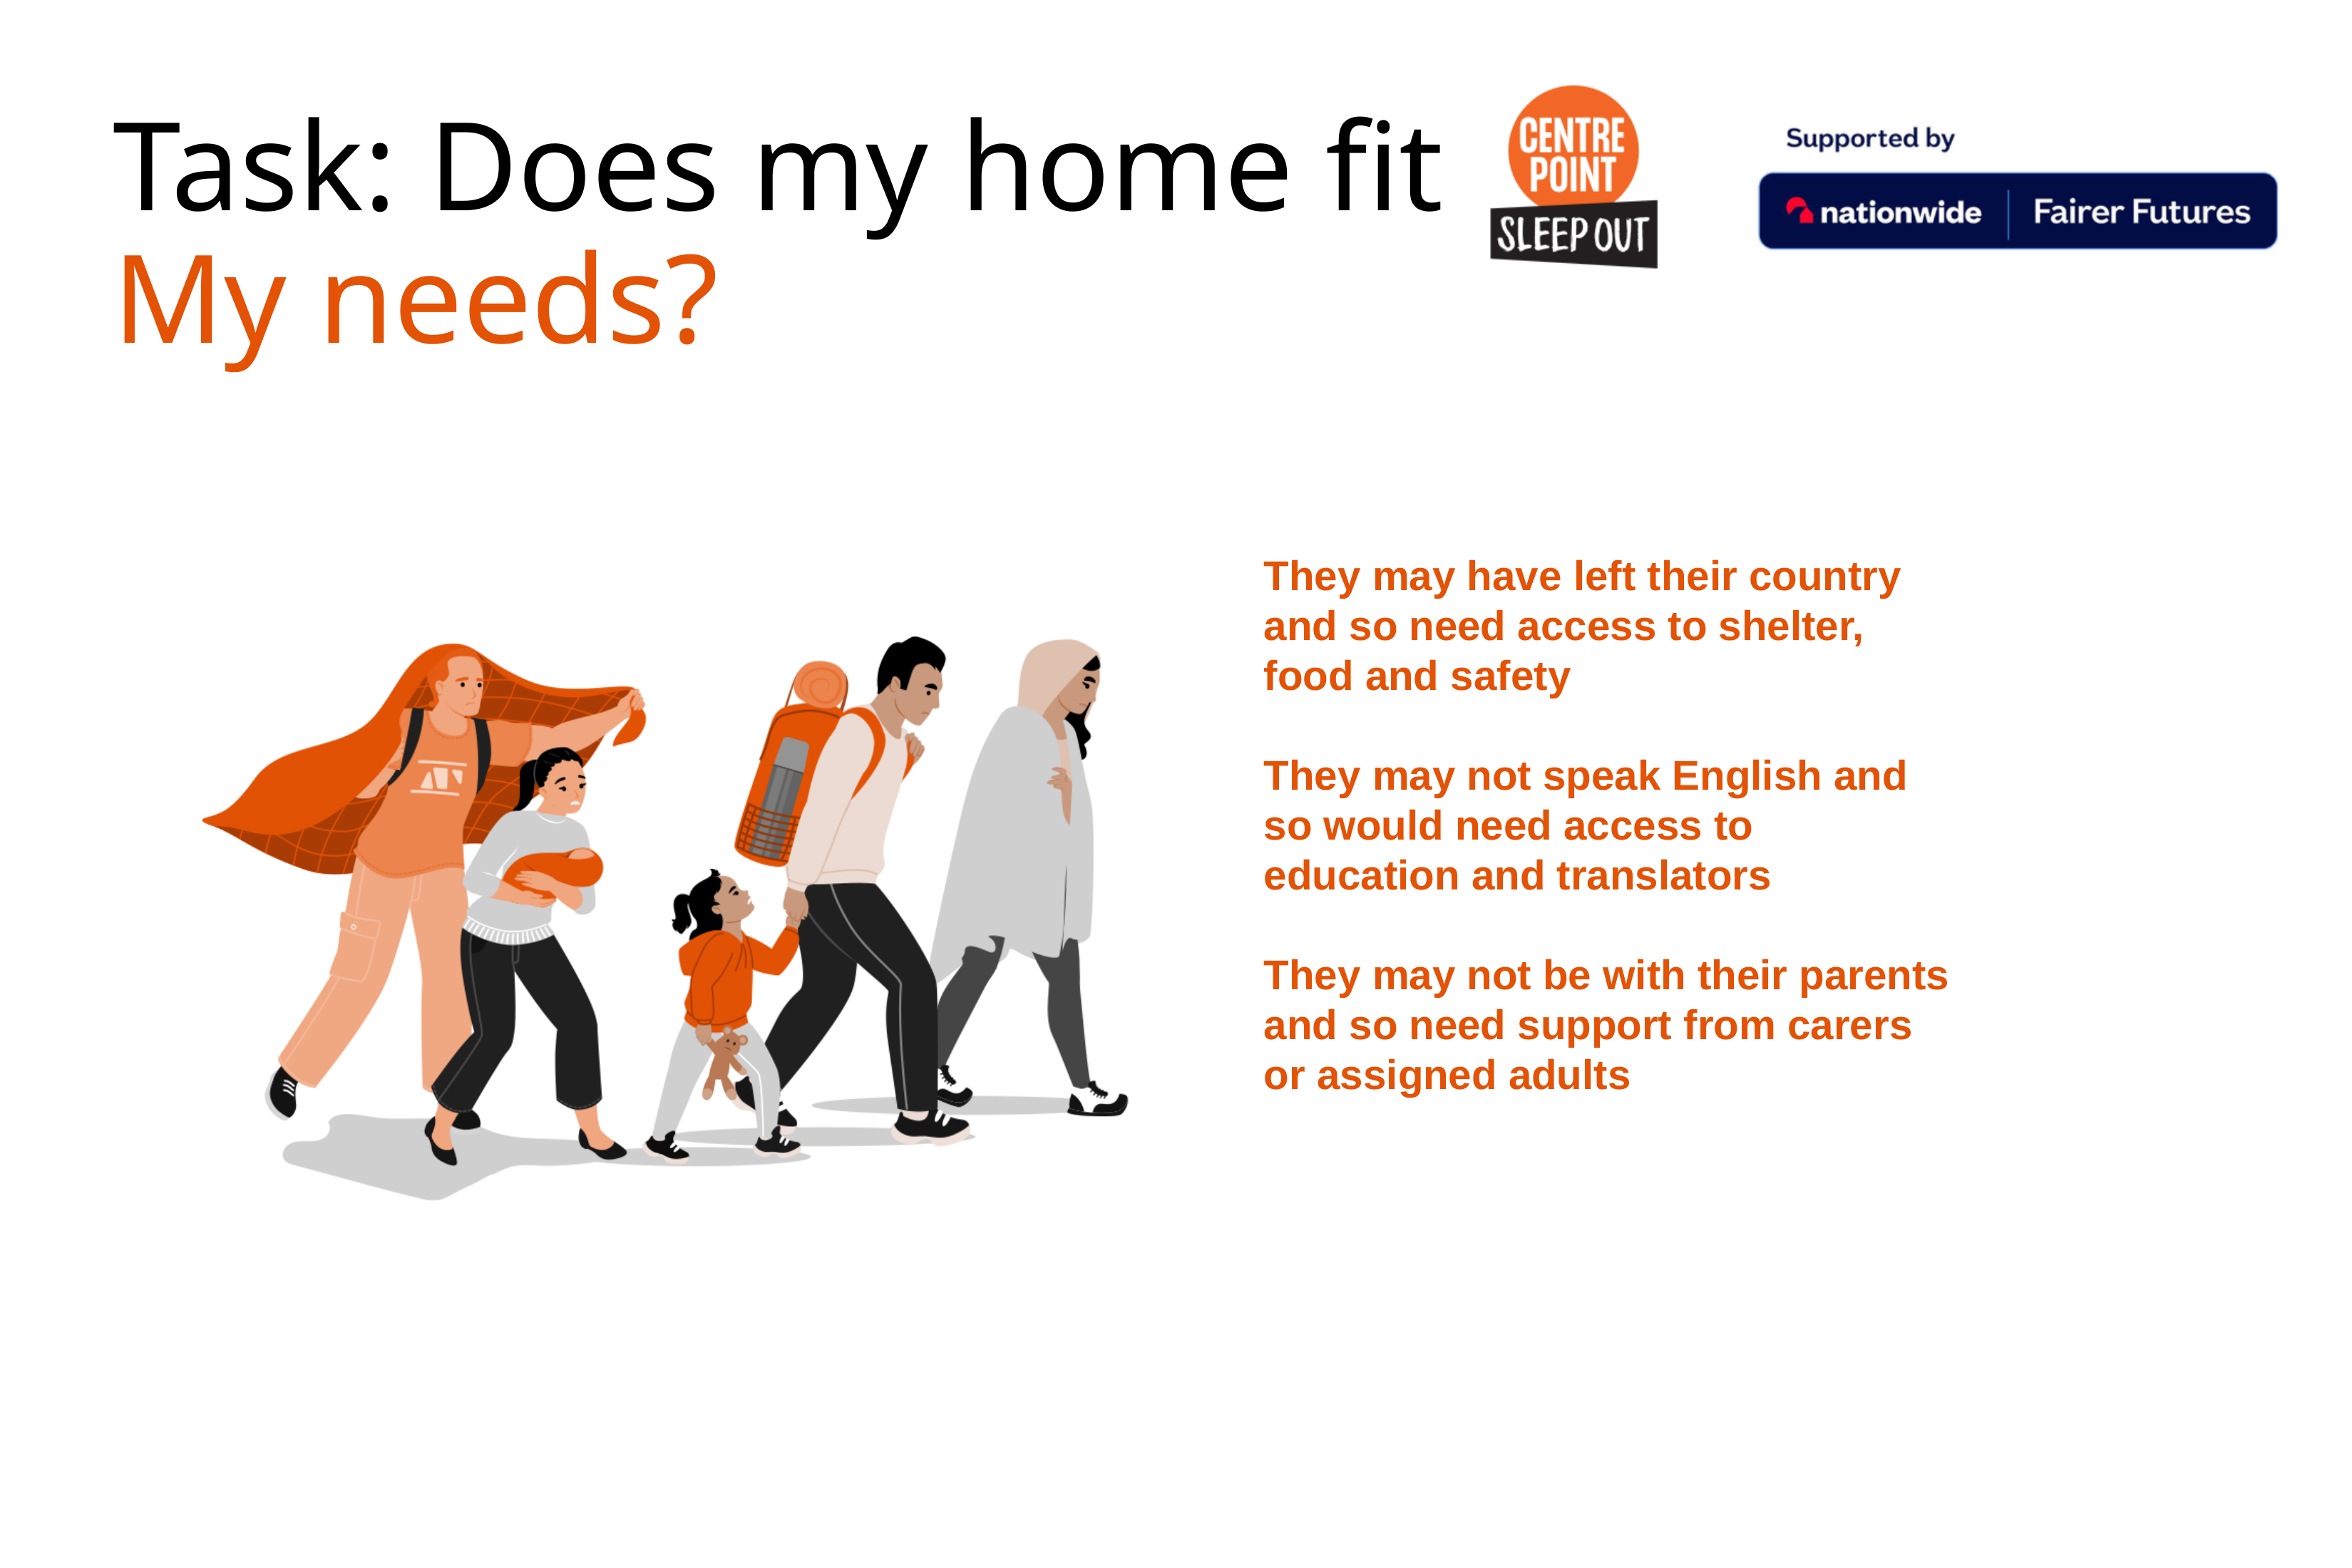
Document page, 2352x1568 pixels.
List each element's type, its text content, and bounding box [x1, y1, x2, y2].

text_box Task: Does my home fit My needs? [102, 99, 1451, 296]
picture [1451, 68, 2308, 313]
picture [153, 505, 1176, 1324]
text_box They may have left their country and so need access to shelter, food and safety They may not speak English and so would need access to education and translators They may not be with their parents and so need support from carers or assigned adults [1253, 544, 1971, 1103]
